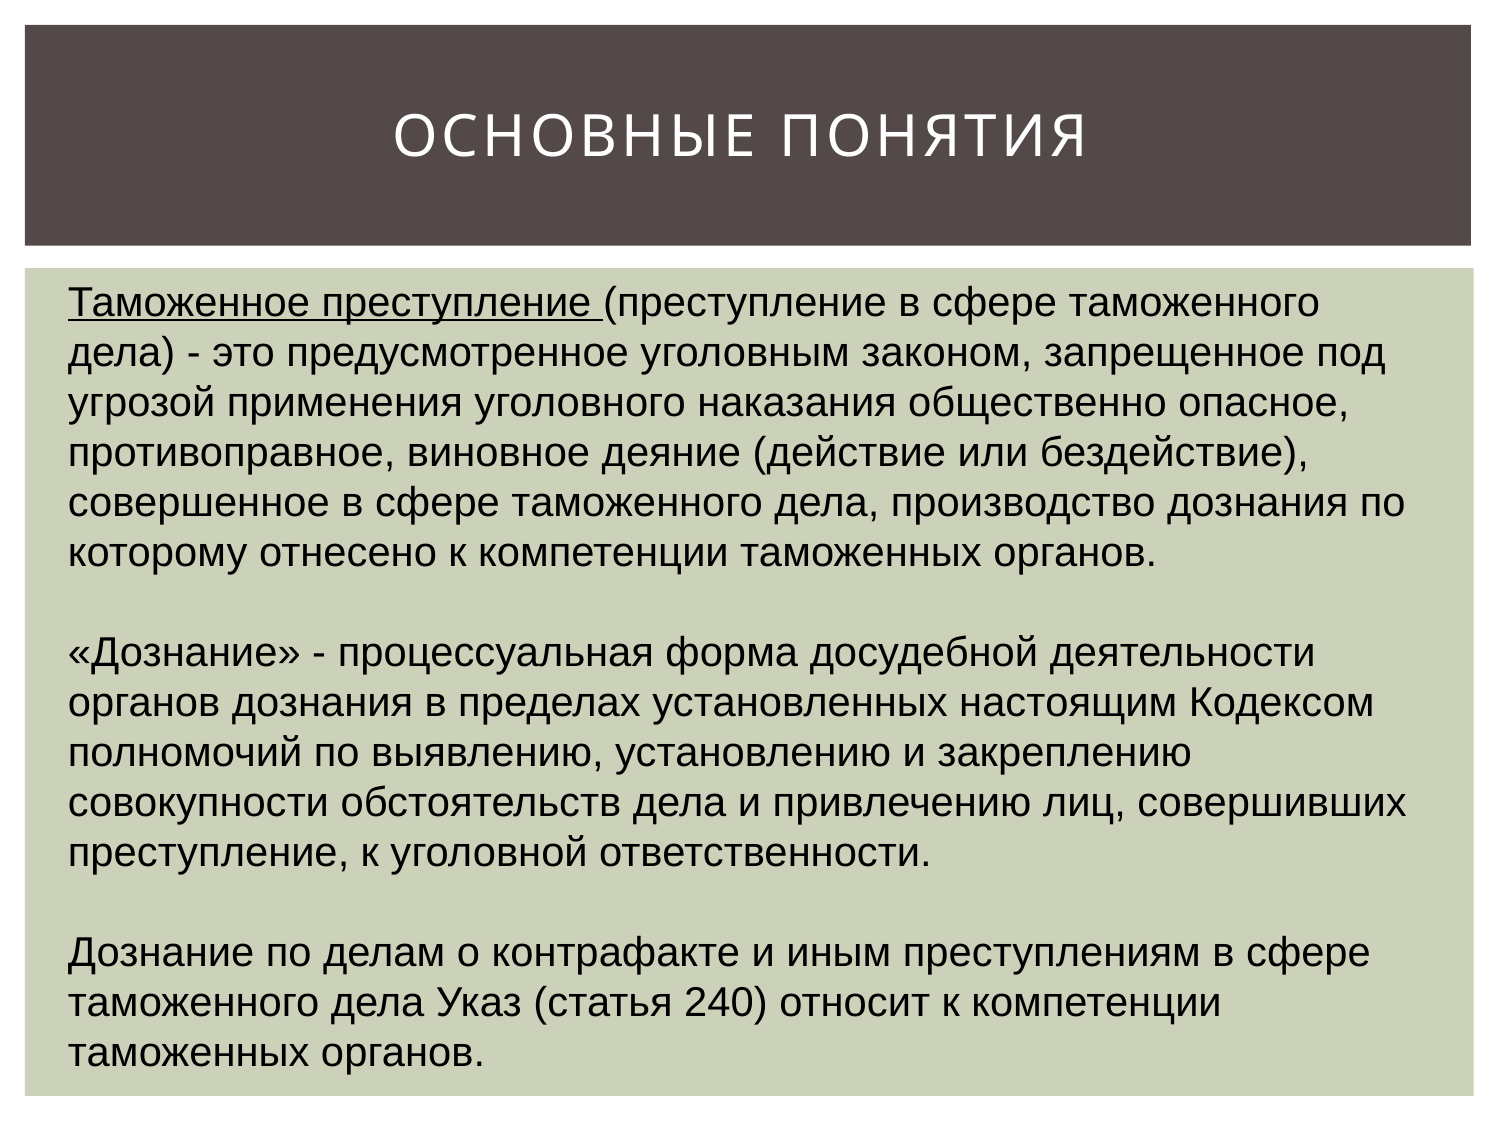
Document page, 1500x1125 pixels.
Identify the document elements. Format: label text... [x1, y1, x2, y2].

title Основные понятия [62, 58, 1438, 209]
text_box Таможенное преступление (преступление в сфере таможенного дела) - это предусмотренное уголовным законом, запрещенное под угрозой применения уголовного наказания общественно опасное, противоправное, виновное деяние (действие или бездействие), совершенное в сфере таможенного дела, производство дознания по которому отнесено к компетенции таможенных органов. «Дознание» - процессуальная форма досудебной деятельности органов дознания в пределах установленных настоящим Кодексом полномочий по выявлению, установлению и закреплению совокупности обстоятельств дела и привлечению лиц, совершивших преступление, к уголовной ответственности. Дознание по делам о контрафакте и иным преступлениям в сфере таможенного дела Указ (статья 240) относит к компетенции таможенных органов. [53, 267, 1436, 1125]
